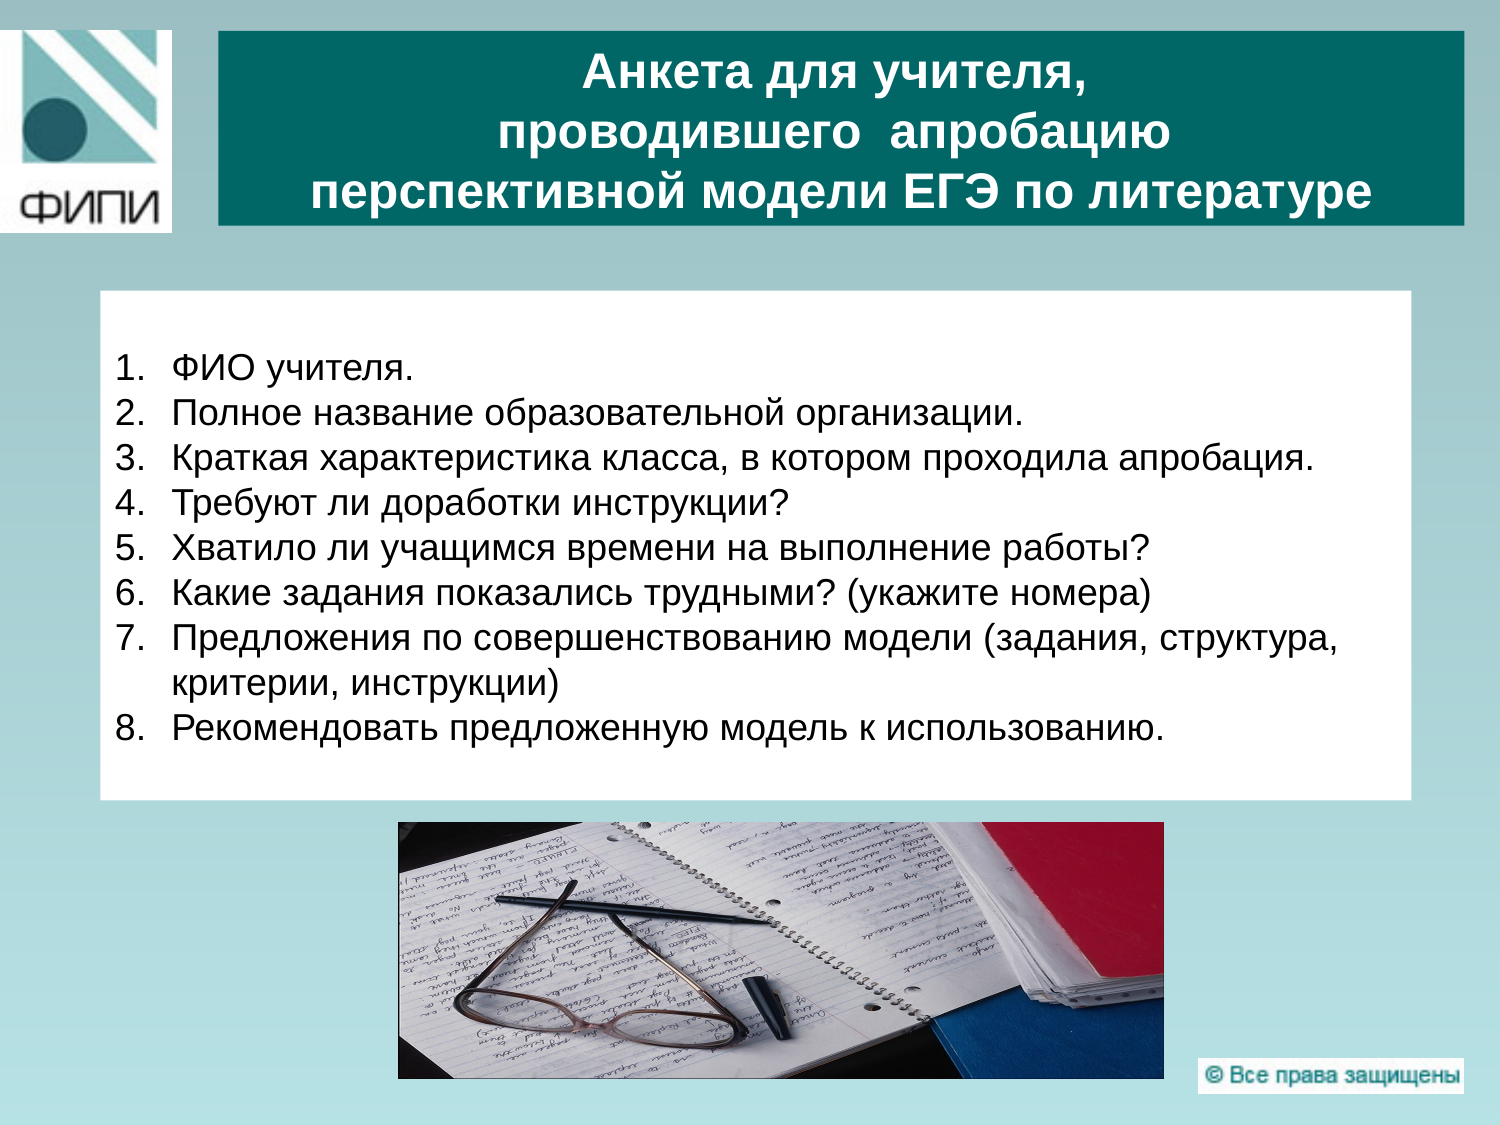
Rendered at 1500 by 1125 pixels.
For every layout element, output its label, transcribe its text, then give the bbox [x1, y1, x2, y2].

text_box Анкета для учителя, проводившего апробацию перспективной модели ЕГЭ по литературе [218, 30, 1465, 226]
picture [1198, 1058, 1464, 1094]
picture [0, 30, 172, 233]
text_box ФИО учителя. Полное название образовательной организации. Краткая характеристика класса, в котором проходила апробация. Требуют ли доработки инструкции? Хватило ли учащимся времени на выполнение работы? Какие задания показались трудными? (укажите номера) Предложения по совершенствованию модели (задания, структура, критерии, инструкции) Рекомендовать предложенную модель к использованию. [100, 290, 1412, 801]
picture [398, 822, 1164, 1079]
